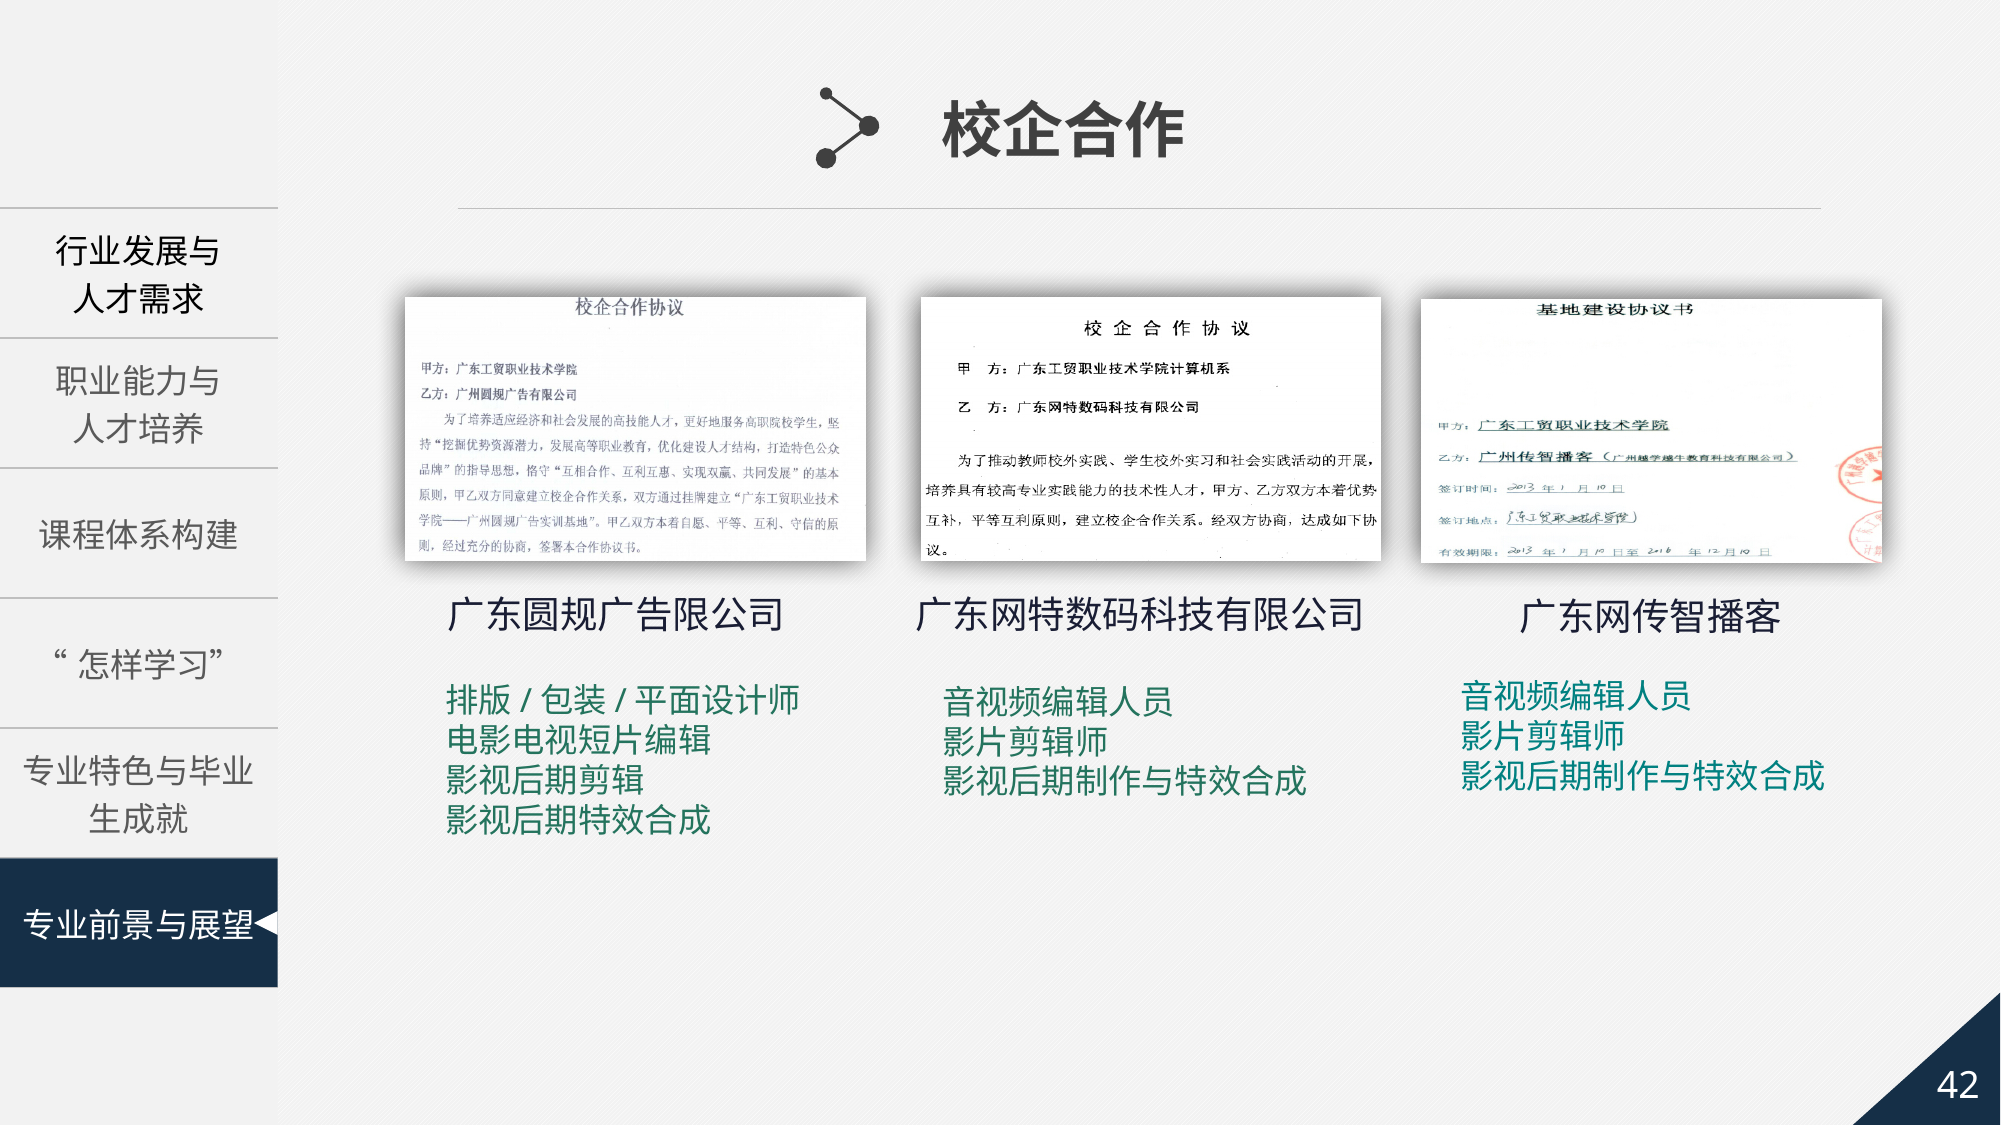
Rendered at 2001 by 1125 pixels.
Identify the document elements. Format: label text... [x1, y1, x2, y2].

picture [920, 297, 1381, 561]
text_box 广东网传智播客 [1505, 585, 1798, 646]
text_box 校企合作 [926, 83, 1201, 172]
picture [1421, 299, 1882, 563]
picture [405, 297, 866, 561]
text_box 广东网特数码科技有限公司 [900, 583, 1381, 644]
text_box 广东圆规广告限公司 [432, 583, 800, 644]
text_box 音视频编辑人员 影片剪辑师 影视后期制作与特效合成 [1445, 667, 1916, 803]
text_box 音视频编辑人员 影片剪辑师 影视后期制作与特效合成 [927, 673, 1429, 808]
text_box 排版/包装/平面设计师 电影电视短片编辑 影视后期剪辑 影视后期特效合成 [430, 672, 851, 847]
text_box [826, 93, 870, 159]
